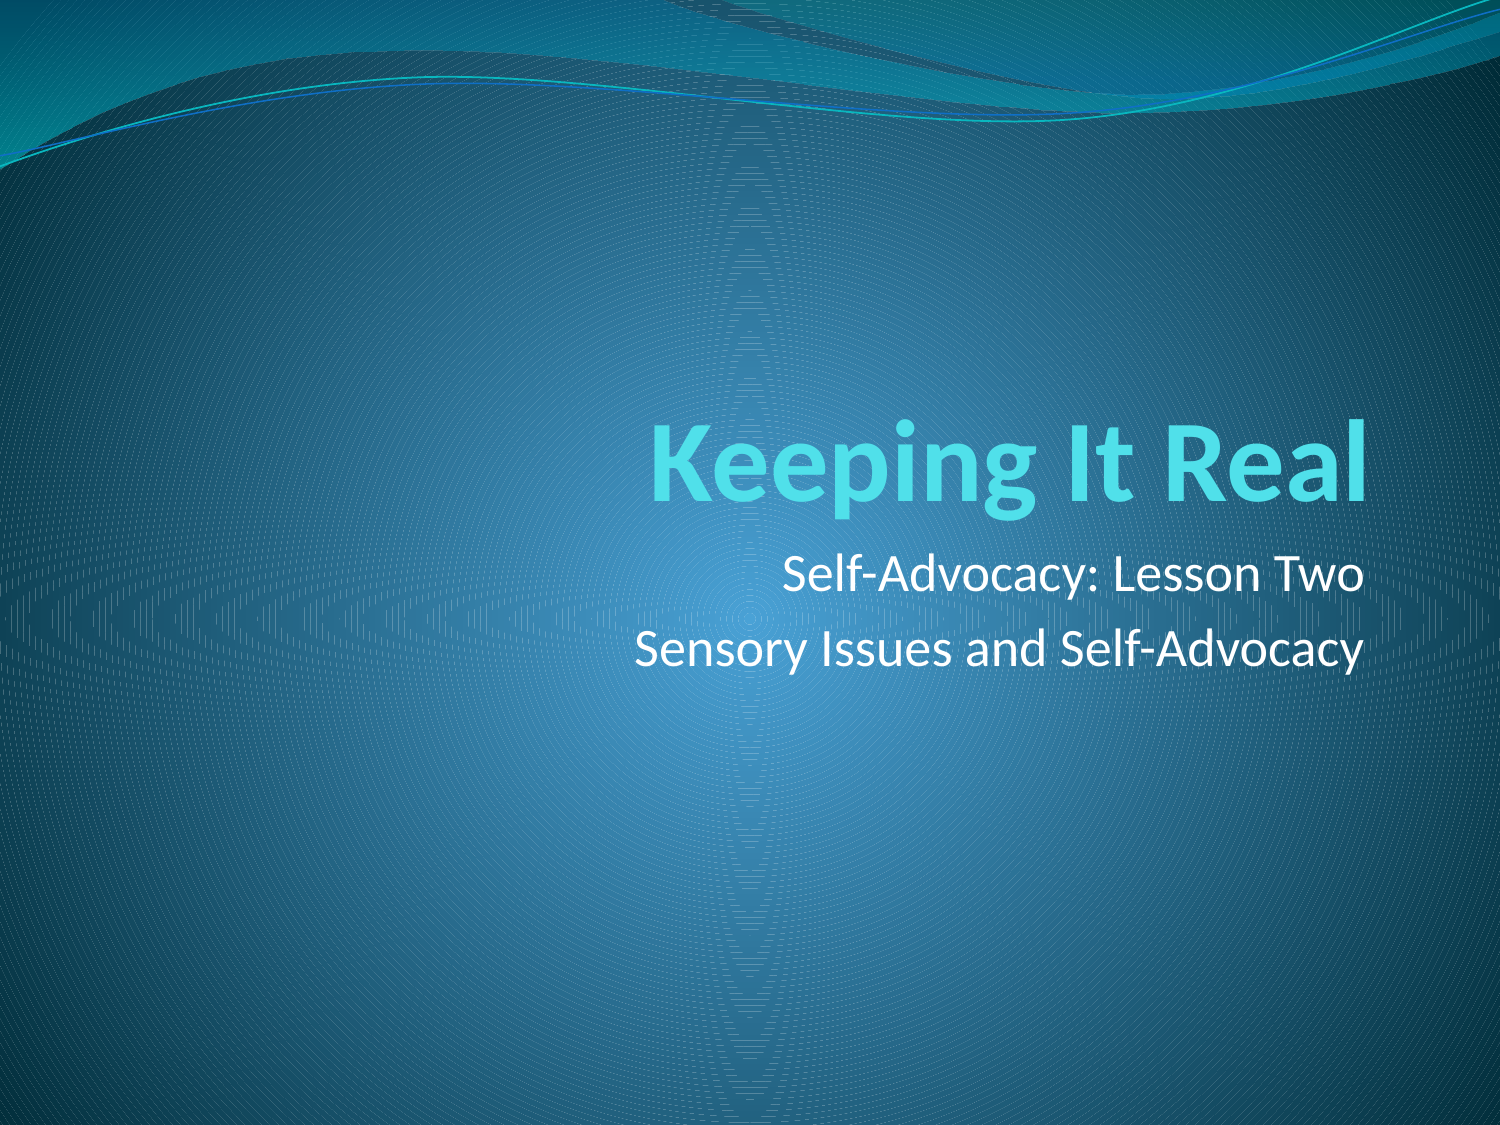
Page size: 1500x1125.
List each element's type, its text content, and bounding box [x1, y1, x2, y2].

subtitle Self-Advocacy: Lesson Two Sensory Issues and Self-Advocacy [87, 529, 1376, 818]
title Keeping It Real [87, 224, 1376, 525]
